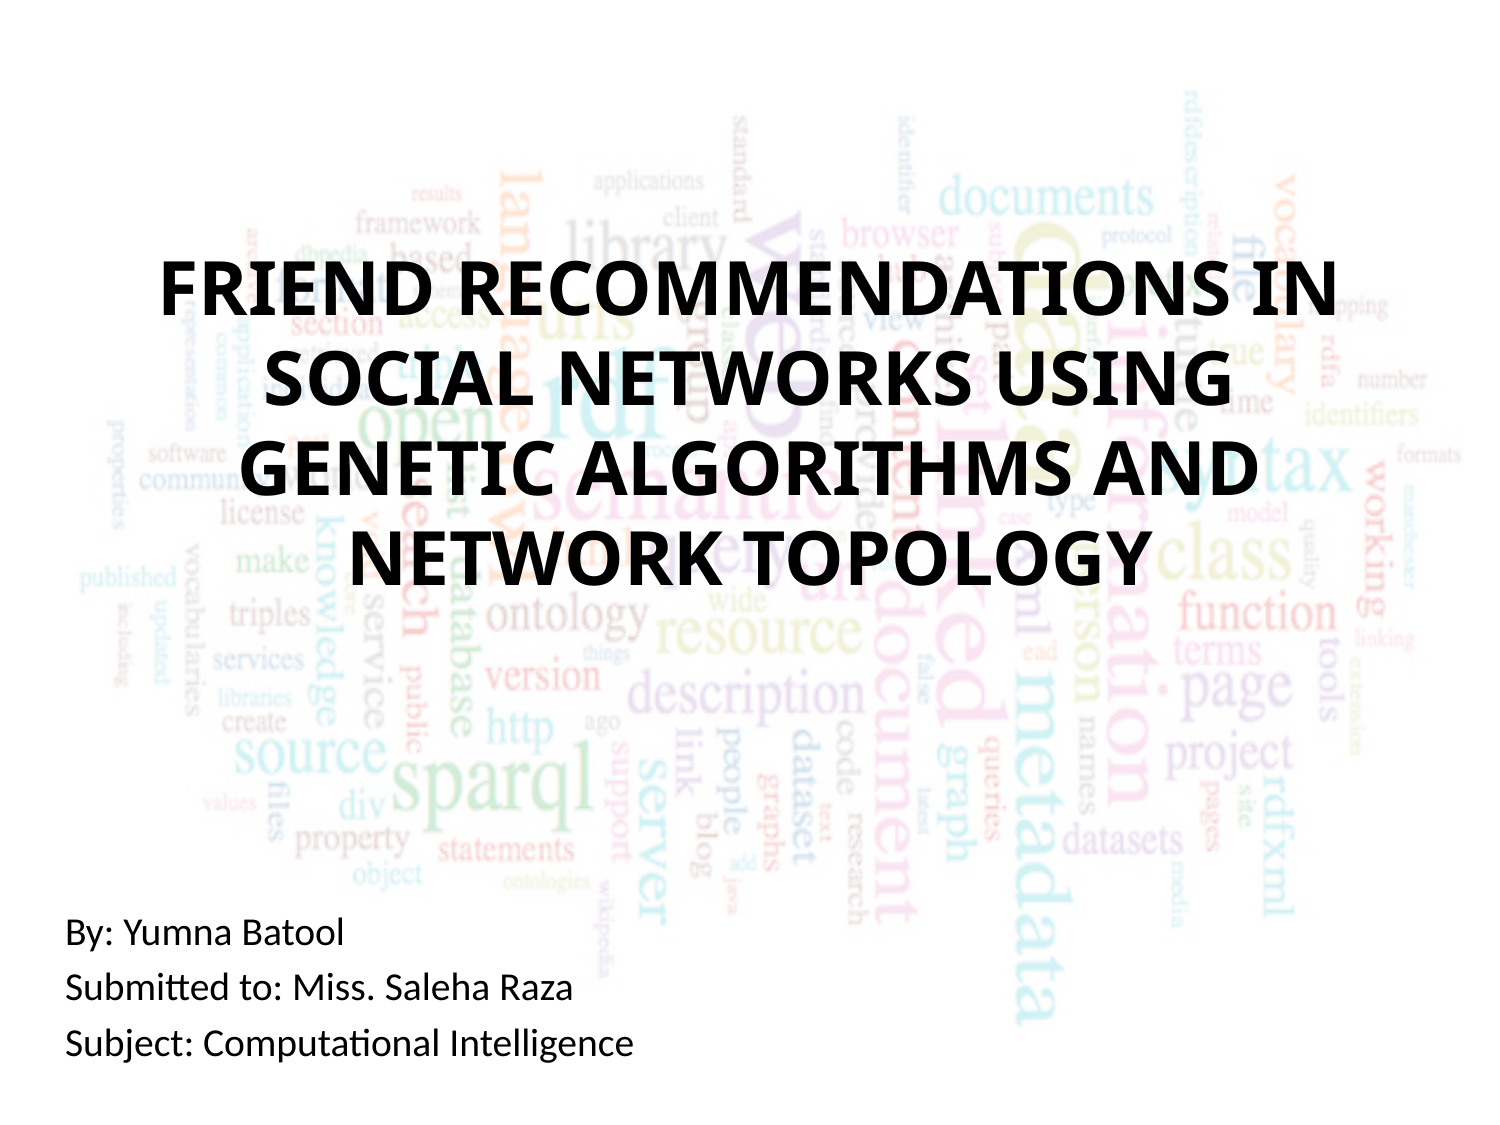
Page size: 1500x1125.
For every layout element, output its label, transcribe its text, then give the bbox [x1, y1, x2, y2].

text_box By: Yumna Batool Submitted to: Miss. Saleha Raza Subject: Computational Intelligence [49, 787, 1100, 1075]
subtitle [225, 462, 1275, 750]
title FRIEND RECOMMENDATIONS IN SOCIAL NETWORKS USING GENETIC ALGORITHMS AND NETWORK TOPOLOGY [112, 299, 1388, 542]
